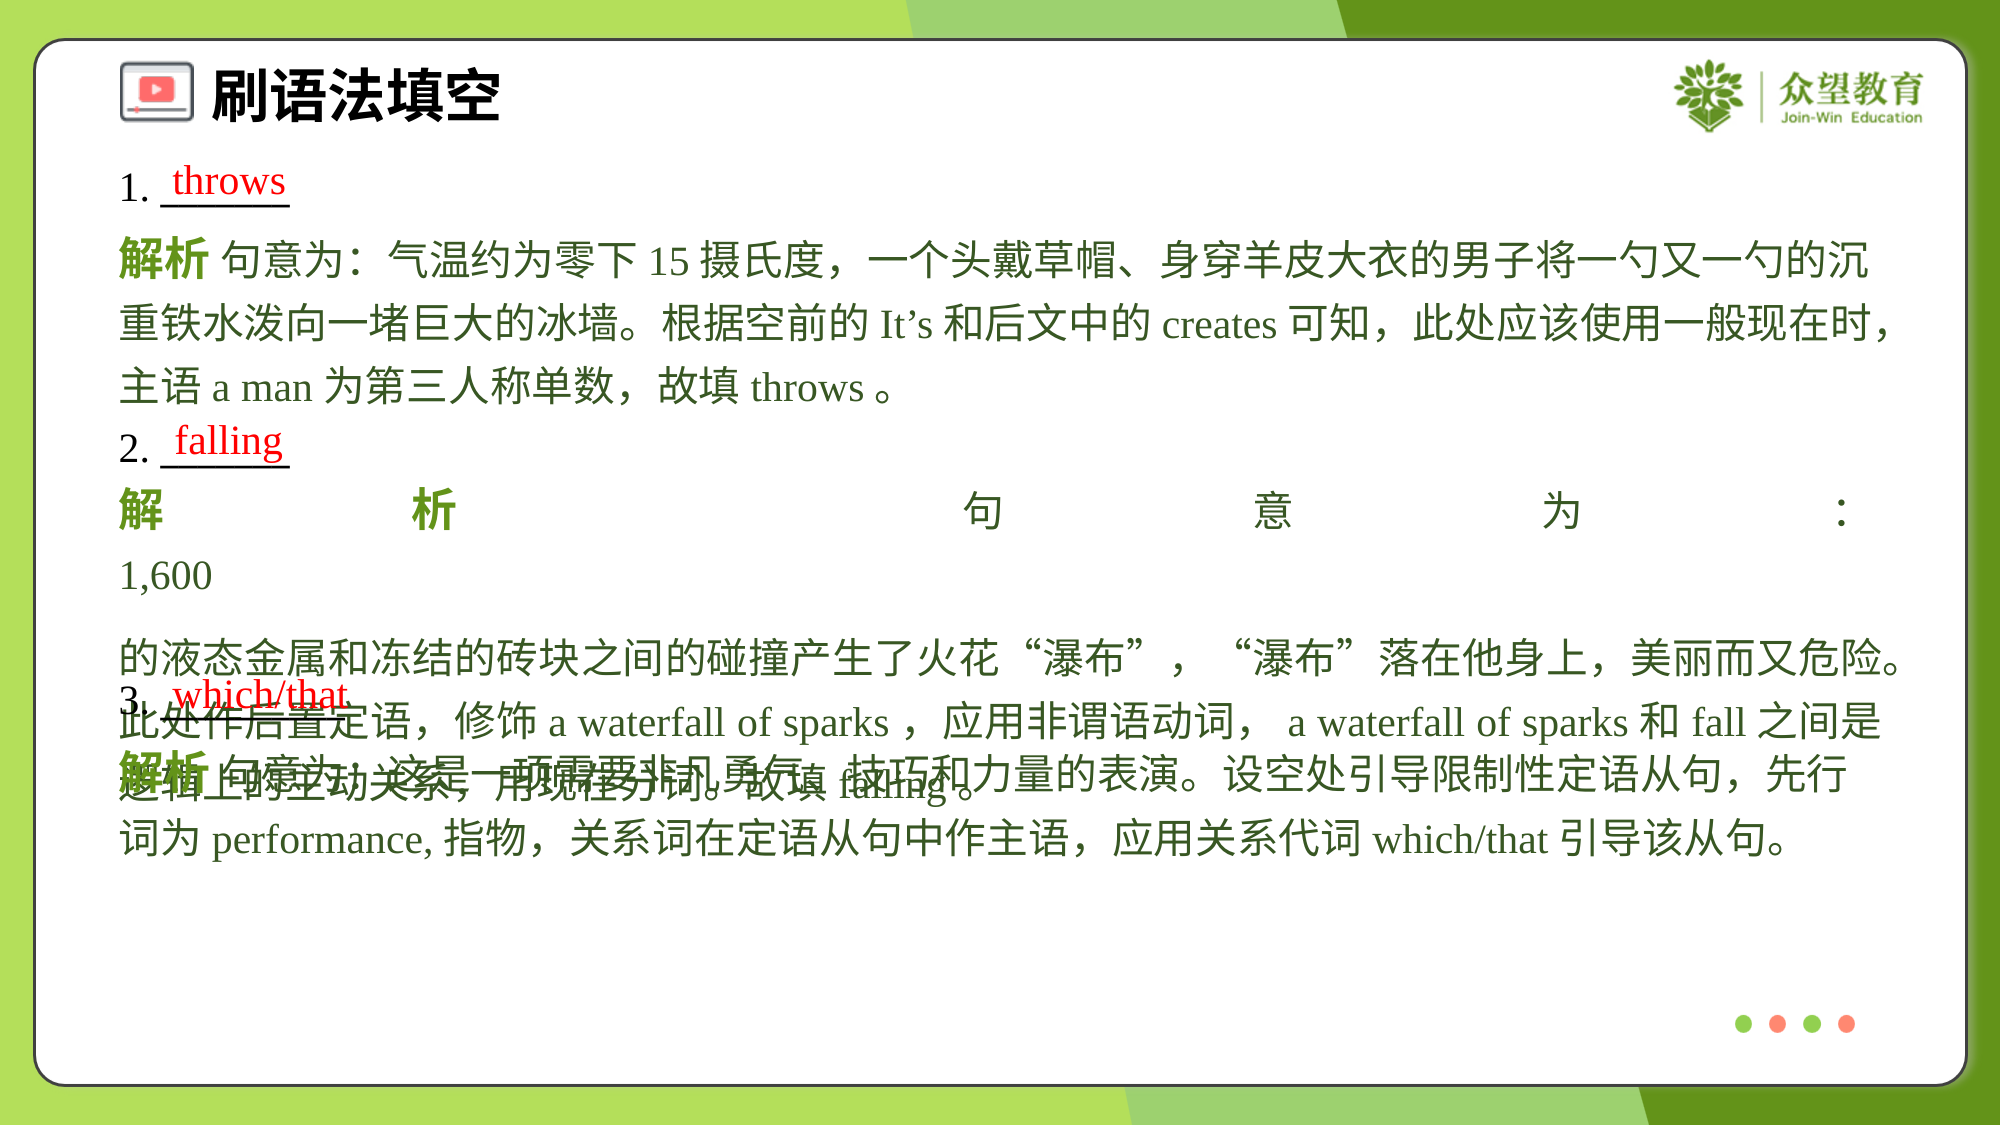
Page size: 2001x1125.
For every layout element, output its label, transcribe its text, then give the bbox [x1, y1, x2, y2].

text_box 解析 句意为：气温约为零下15摄氏度，一个头戴草帽、身穿羊皮大衣的男子将一勺又一勺的沉重铁水泼向一堵巨大的冰墙。根据空前的It’s和后文中的creates可知，此处应该使用一般现在时，主语a man为第三人称单数，故填throws。 [118, 215, 1883, 405]
text_box 3. __________ [118, 660, 1883, 718]
text_box throws [167, 140, 291, 199]
text_box 2. _______ [118, 408, 1883, 466]
text_box which/that [167, 654, 353, 713]
text_box falling [170, 400, 288, 458]
text_box 1. _______ [118, 146, 1883, 204]
text_box 解析 句意为：这是一项需要非凡勇气、技巧和力量的表演。设空处引导限制性定语从句，先行词为performance,指物，关系词在定语从句中作主语，应用关系代词which/that引导该从句。 [118, 730, 1883, 857]
picture [0, 0, 2000, 1125]
